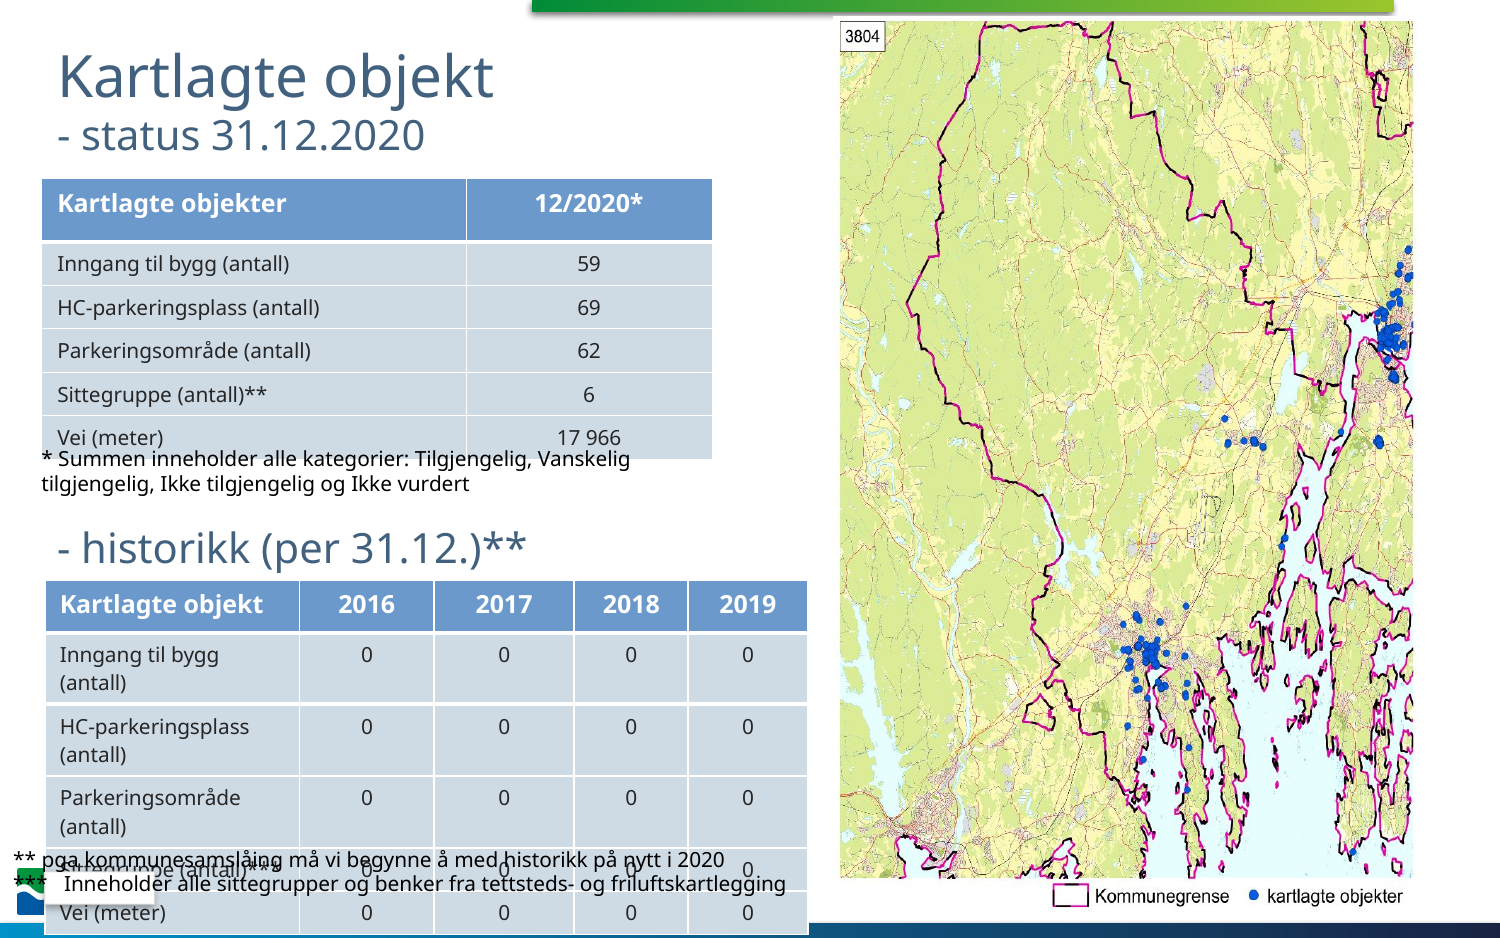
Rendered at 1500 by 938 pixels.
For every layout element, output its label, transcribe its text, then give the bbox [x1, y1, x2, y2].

picture [833, 16, 1419, 913]
table_cell 0 [435, 777, 573, 838]
table_cell Sittegruppe (antall)** [42, 373, 466, 415]
text_box ** pga kommunesamslåing må vi begynne å med historikk på nytt i 2020 *** Inneholder alle sittegrupper og benker fra tettsteds- og friluftskartlegging [0, 838, 802, 904]
table_cell Inngang til bygg (antall) [42, 244, 466, 285]
table_cell 62 [467, 329, 712, 372]
table_cell Vei (meter) [42, 416, 466, 438]
table_cell 0 [689, 777, 807, 847]
table_cell 0 [435, 635, 573, 702]
table_cell 0 [575, 777, 687, 838]
table_cell Parkeringsområde (antall) [46, 777, 299, 838]
table_cell 0 [300, 777, 433, 838]
table_cell 0 [802, 849, 807, 890]
table_cell 0 [575, 706, 687, 775]
table_header Kartlagte objekter [42, 179, 466, 240]
table_header 2016 [300, 581, 433, 631]
table_cell 17 966 [467, 416, 712, 459]
table_cell Vei (meter) [46, 904, 299, 934]
table_cell 0 [300, 904, 433, 934]
table_header 2018 [575, 581, 687, 631]
table_header 2019 [689, 581, 807, 631]
table_cell HC-parkeringsplass (antall) [42, 286, 466, 328]
table_cell 0 [689, 892, 807, 934]
table_cell 0 [300, 635, 433, 702]
table_cell 0 [300, 706, 433, 775]
table_header Kartlagte objekt [46, 581, 299, 631]
text_box * Summen inneholder alle kategorier: Tilgjengelig, Vanskelig tilgjengelig, Ikke tilgjengelig og Ikke vurdert [26, 438, 711, 504]
table_cell 6 [467, 373, 712, 415]
table_cell 59 [467, 244, 712, 285]
table_cell 0 [575, 635, 687, 702]
table_cell 0 [435, 904, 573, 934]
table_header 12/2020* [467, 179, 712, 240]
table_cell 0 [575, 904, 687, 934]
table_cell 0 [689, 706, 807, 775]
table_cell HC-parkeringsplass (antall) [46, 706, 299, 775]
table_cell Inngang til bygg (antall) [46, 635, 299, 702]
table_cell 69 [467, 286, 712, 328]
table_cell 0 [435, 706, 573, 775]
table_cell 0 [689, 635, 807, 702]
text_box Kartlagte objekt - status 31.12.2020 [42, 24, 828, 167]
table_cell Parkeringsområde (antall) [42, 329, 466, 372]
text_box - historikk (per 31.12.)** [42, 496, 828, 580]
table_header 2017 [435, 581, 573, 631]
